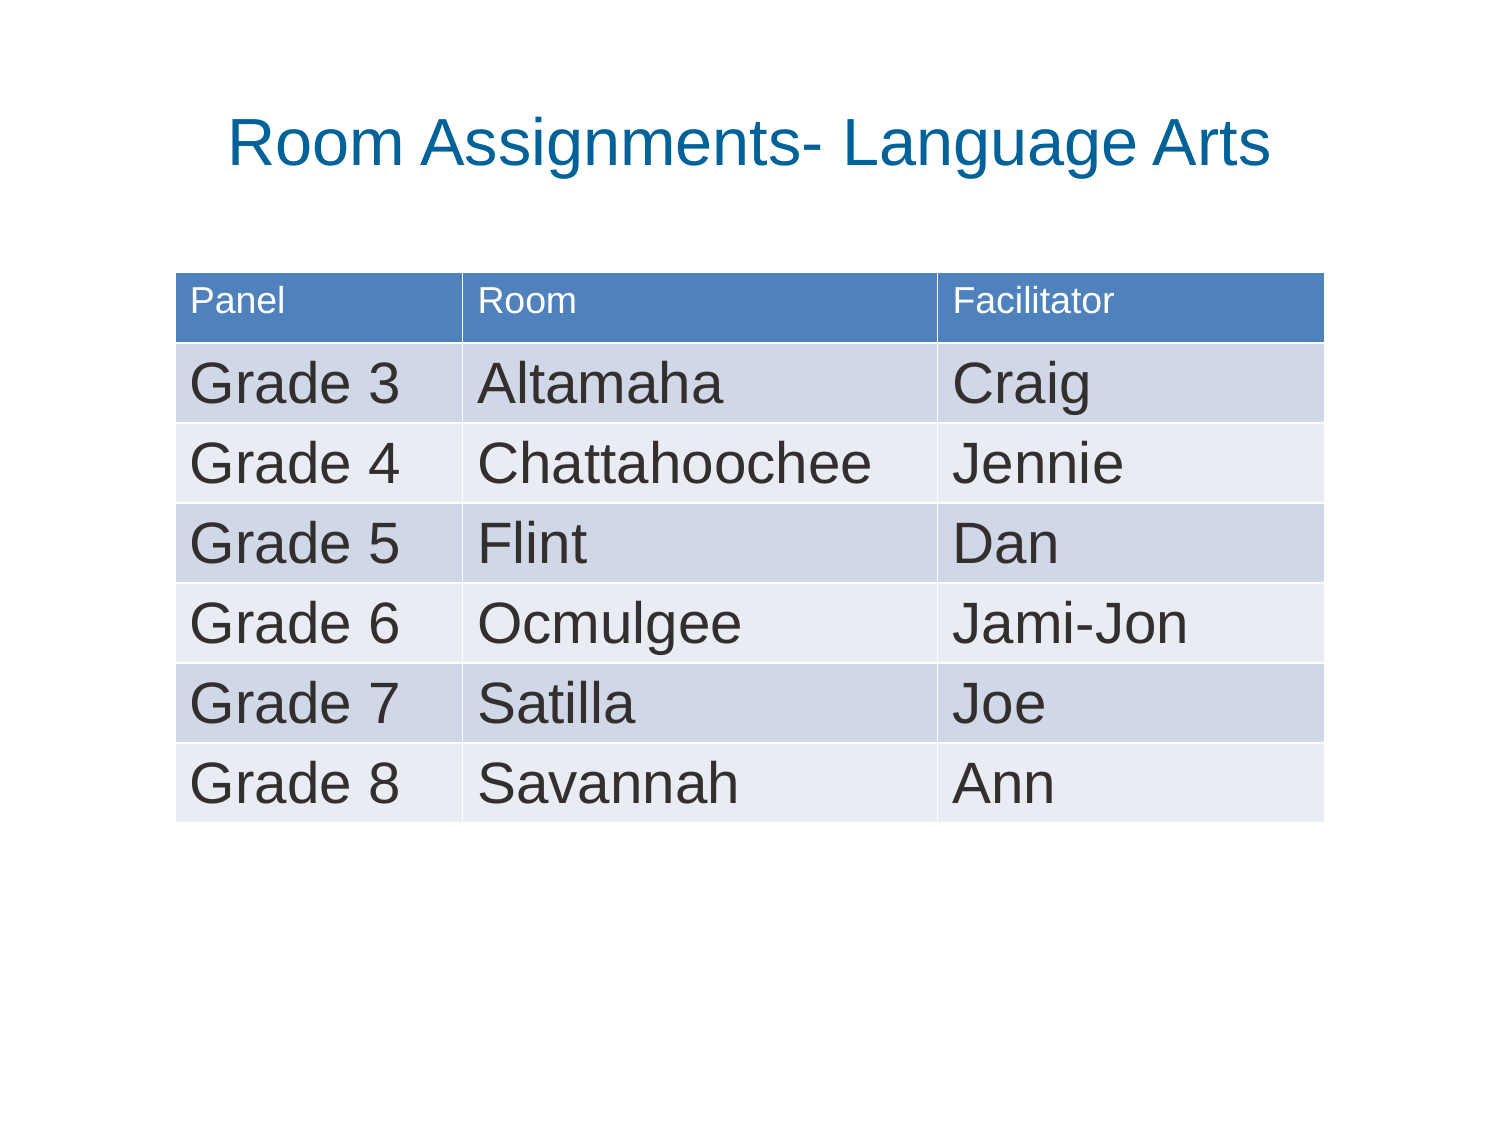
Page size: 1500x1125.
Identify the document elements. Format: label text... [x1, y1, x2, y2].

table_cell Dan [938, 504, 1324, 582]
table_header Facilitator [938, 273, 1324, 342]
table_cell Grade 8 [176, 744, 462, 822]
table_cell Flint [463, 504, 937, 582]
table_cell Altamaha [463, 344, 937, 422]
table_cell Grade 7 [176, 664, 462, 742]
table_cell Jennie [938, 424, 1324, 502]
table_cell Craig [938, 344, 1324, 422]
table_cell Joe [938, 664, 1324, 742]
title Room Assignments- Language Arts [75, 45, 1425, 233]
table_cell Chattahoochee [463, 424, 937, 502]
table_cell Ann [938, 744, 1324, 822]
table_cell Ocmulgee [463, 584, 937, 662]
table_cell Savannah [463, 744, 937, 822]
table_header Panel [176, 273, 462, 342]
table_cell Grade 5 [176, 504, 462, 582]
table_header Room [463, 273, 937, 342]
table_cell Grade 6 [176, 584, 462, 662]
table_cell Grade 4 [176, 424, 462, 502]
table_cell Jami-Jon [938, 584, 1324, 662]
table_cell Grade 3 [176, 344, 462, 422]
table_cell Satilla [463, 664, 937, 742]
